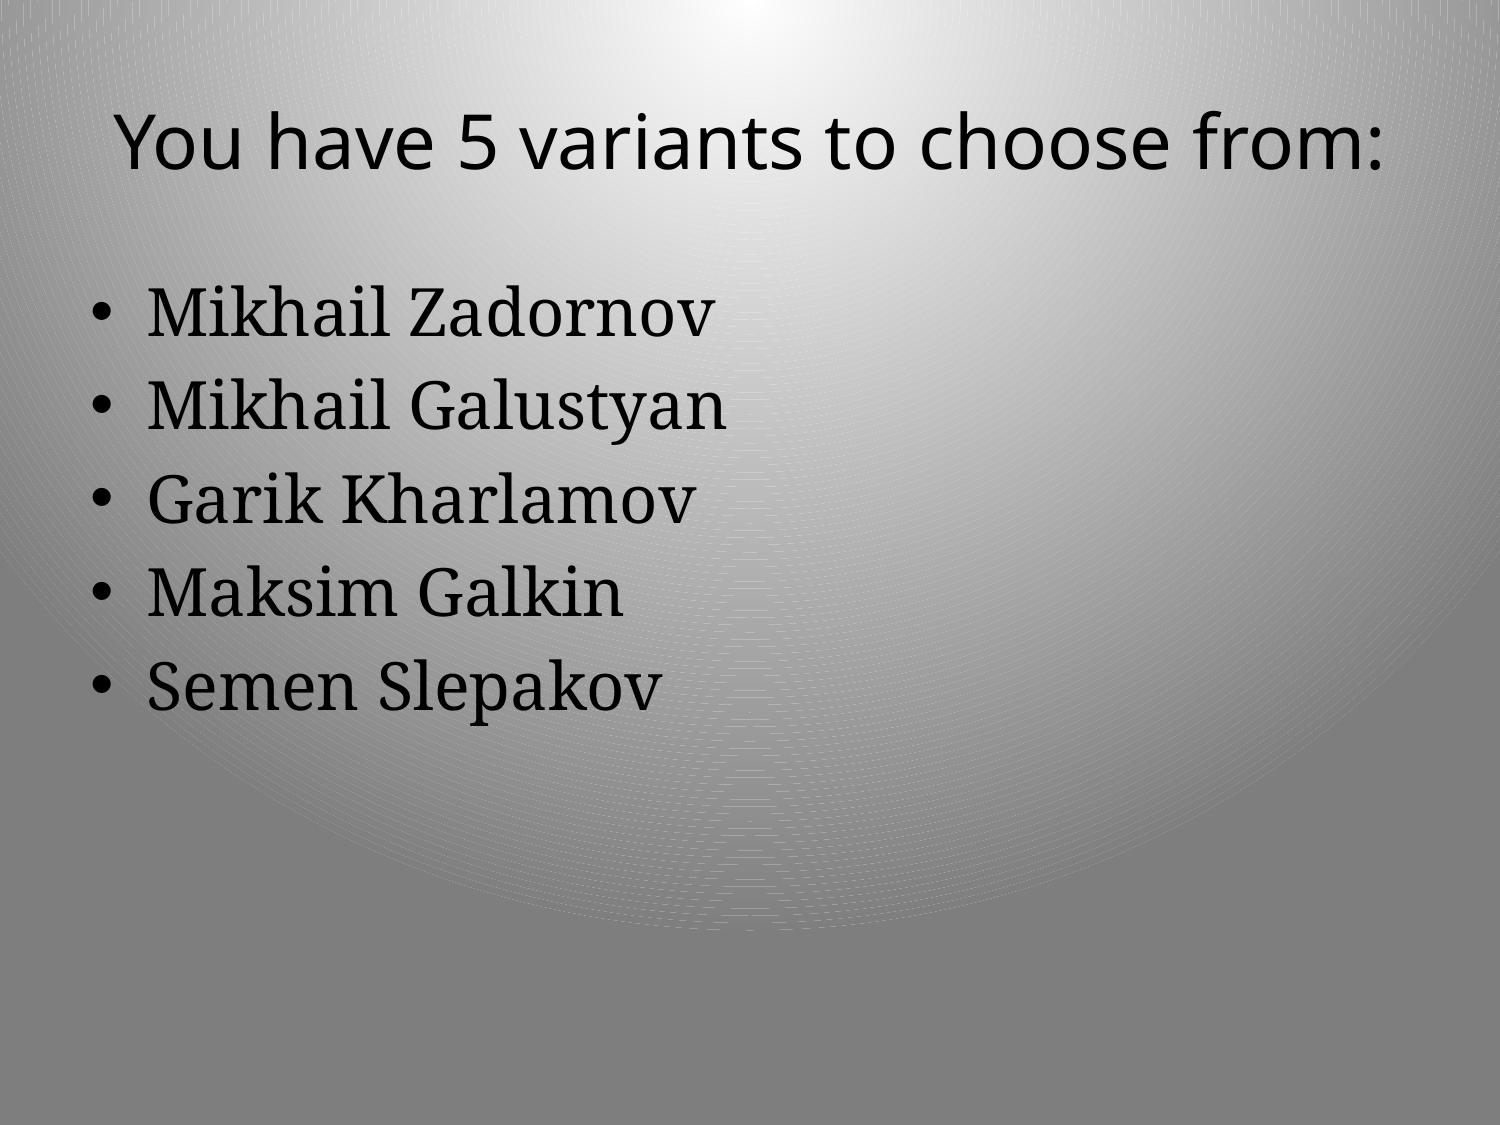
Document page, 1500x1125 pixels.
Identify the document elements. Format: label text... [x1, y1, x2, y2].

title You have 5 variants to choose from: [75, 45, 1425, 233]
list Mikhail Zadornov Mikhail Galustyan Garik Kharlamov Maksim Galkin Semen Slepakov [75, 262, 1425, 1005]
